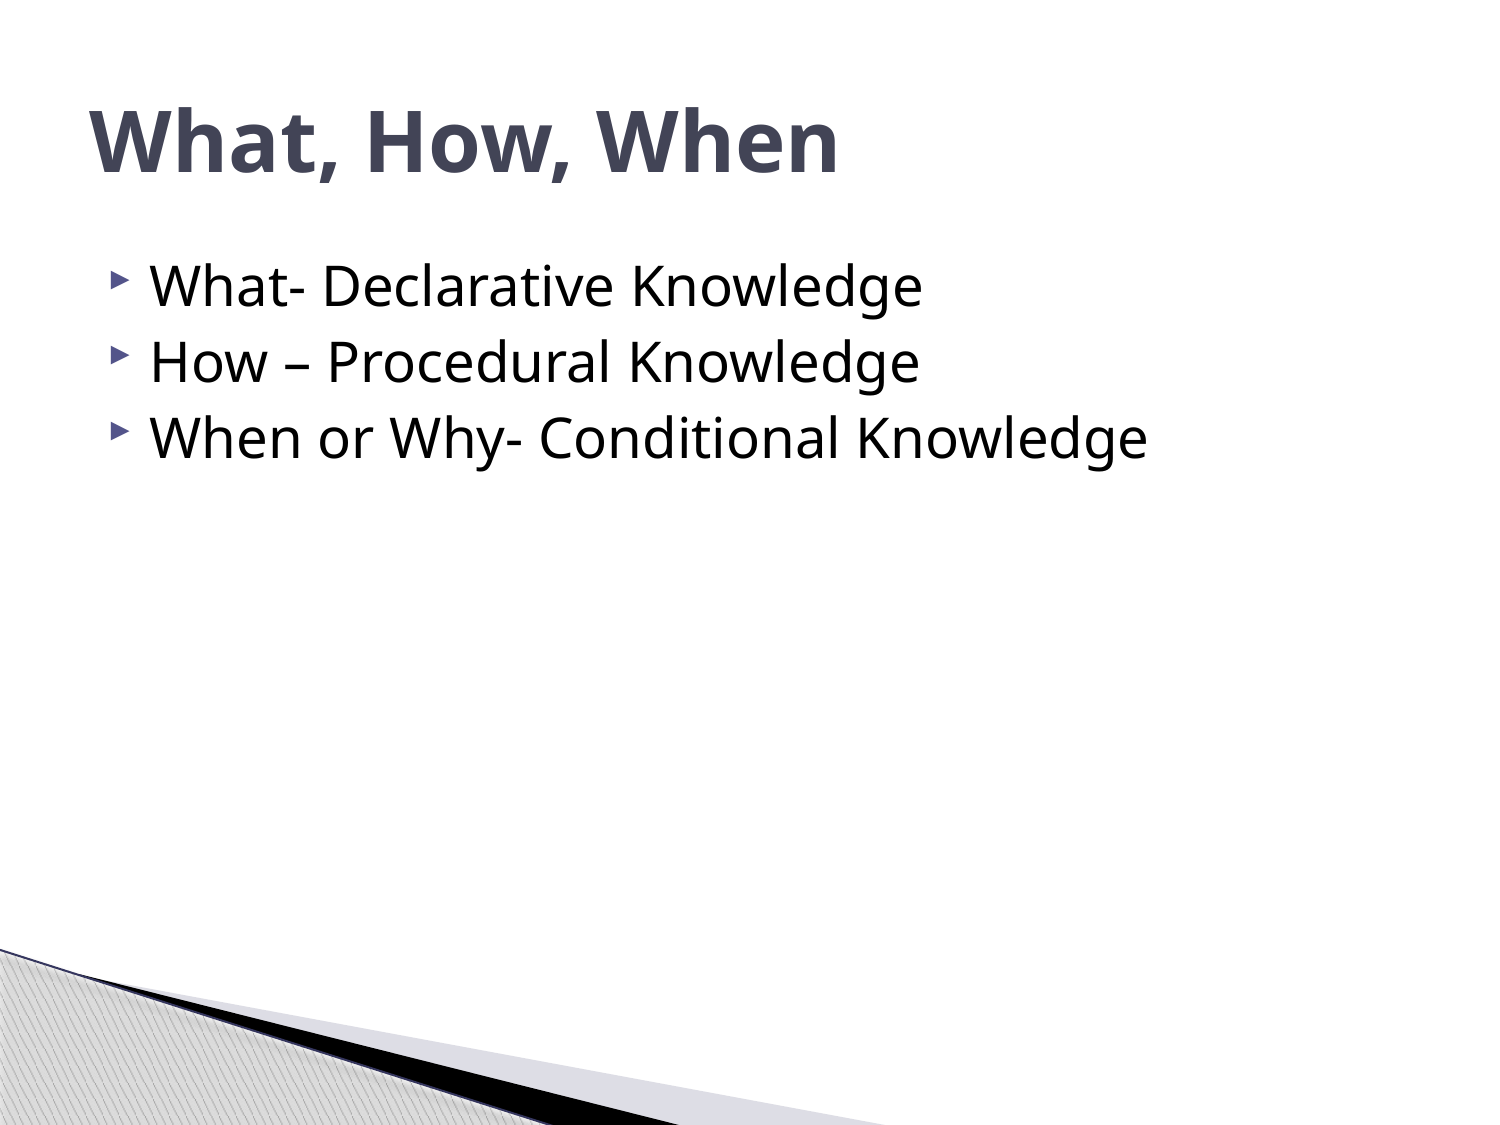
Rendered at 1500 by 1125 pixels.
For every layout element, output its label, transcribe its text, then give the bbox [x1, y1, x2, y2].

title What, How, When [75, 45, 1425, 233]
list What- Declarative Knowledge How – Procedural Knowledge When or Why- Conditional Knowledge [75, 243, 1425, 986]
